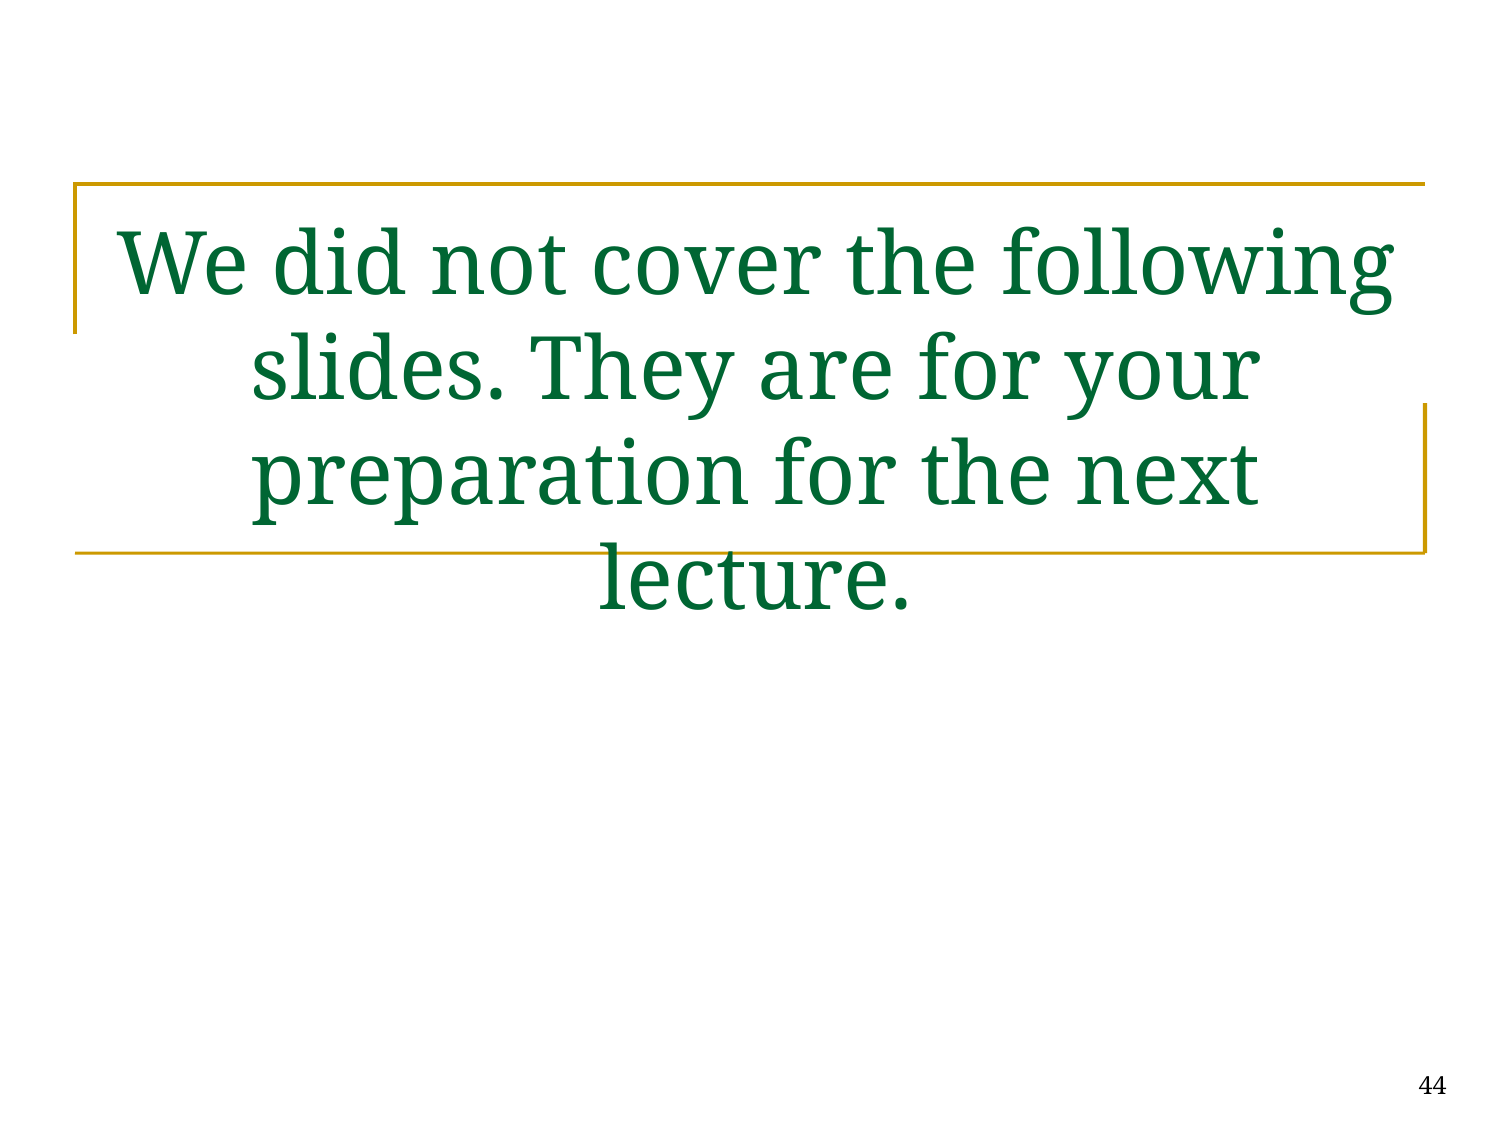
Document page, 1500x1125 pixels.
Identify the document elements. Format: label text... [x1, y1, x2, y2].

title We did not cover the following slides. They are for your preparation for the next lecture. [93, 200, 1419, 488]
slide_number 44 [1111, 1036, 1462, 1112]
